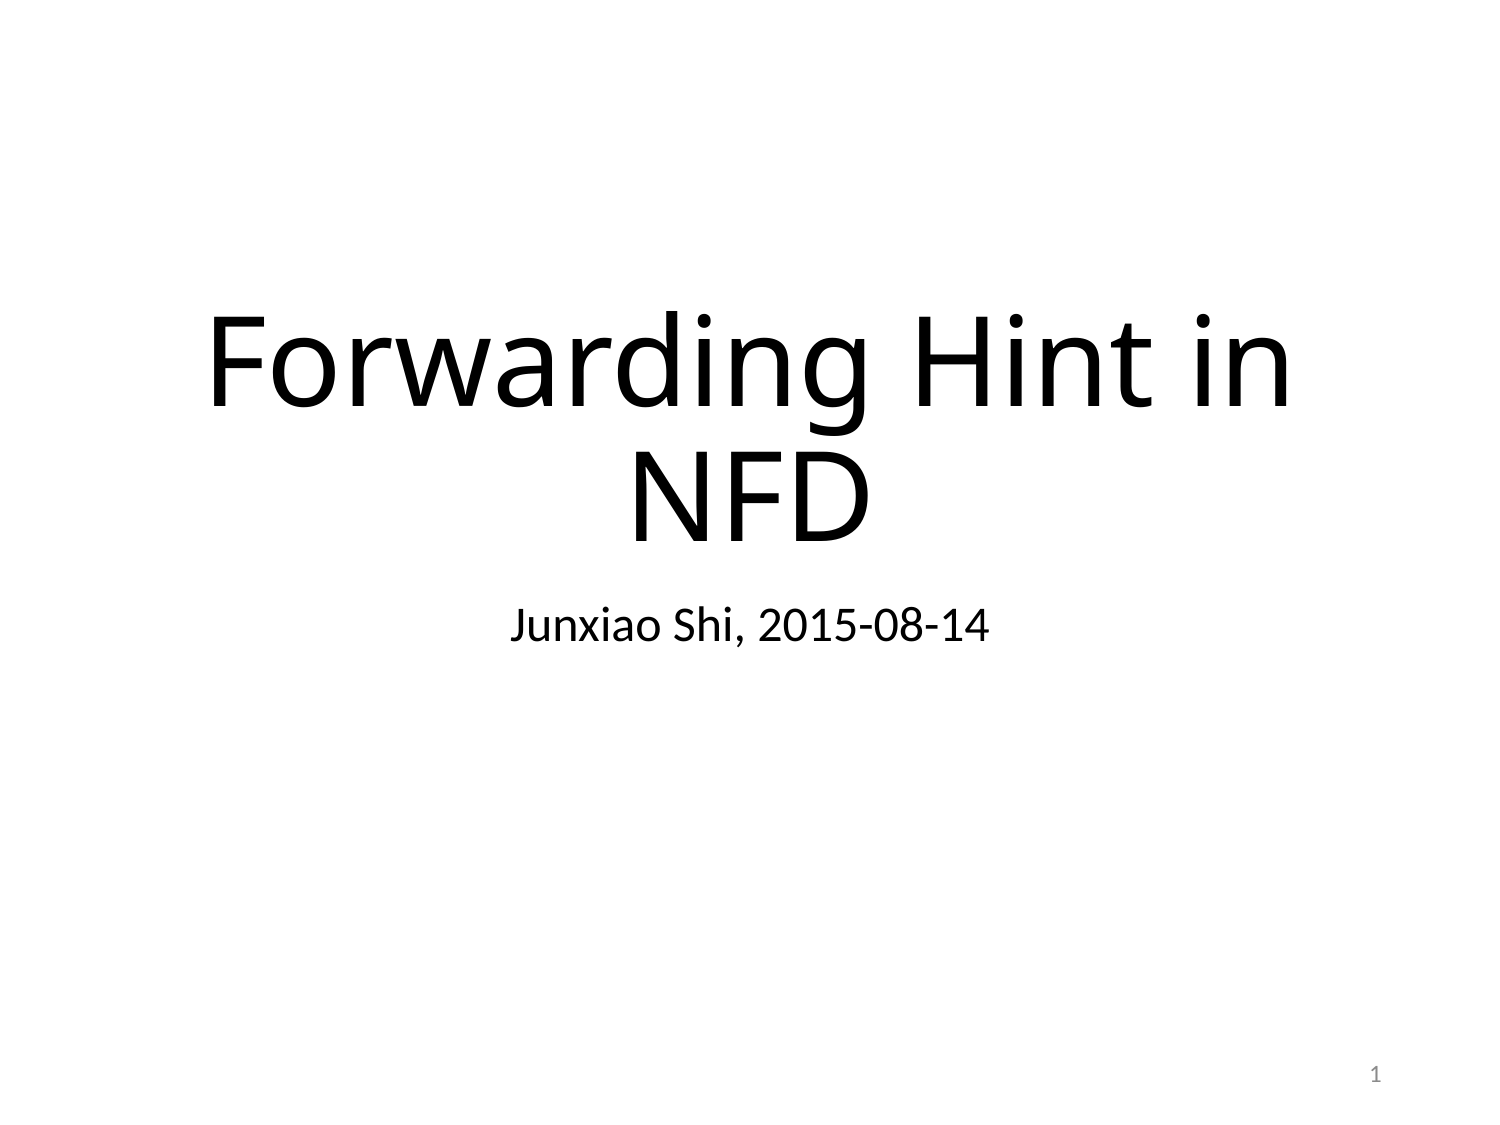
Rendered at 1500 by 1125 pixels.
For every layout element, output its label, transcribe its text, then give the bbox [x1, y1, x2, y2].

title Forwarding Hint in NFD [112, 184, 1388, 576]
subtitle Junxiao Shi, 2015-08-14 [187, 590, 1313, 863]
slide_number 1 [1059, 1042, 1397, 1103]
